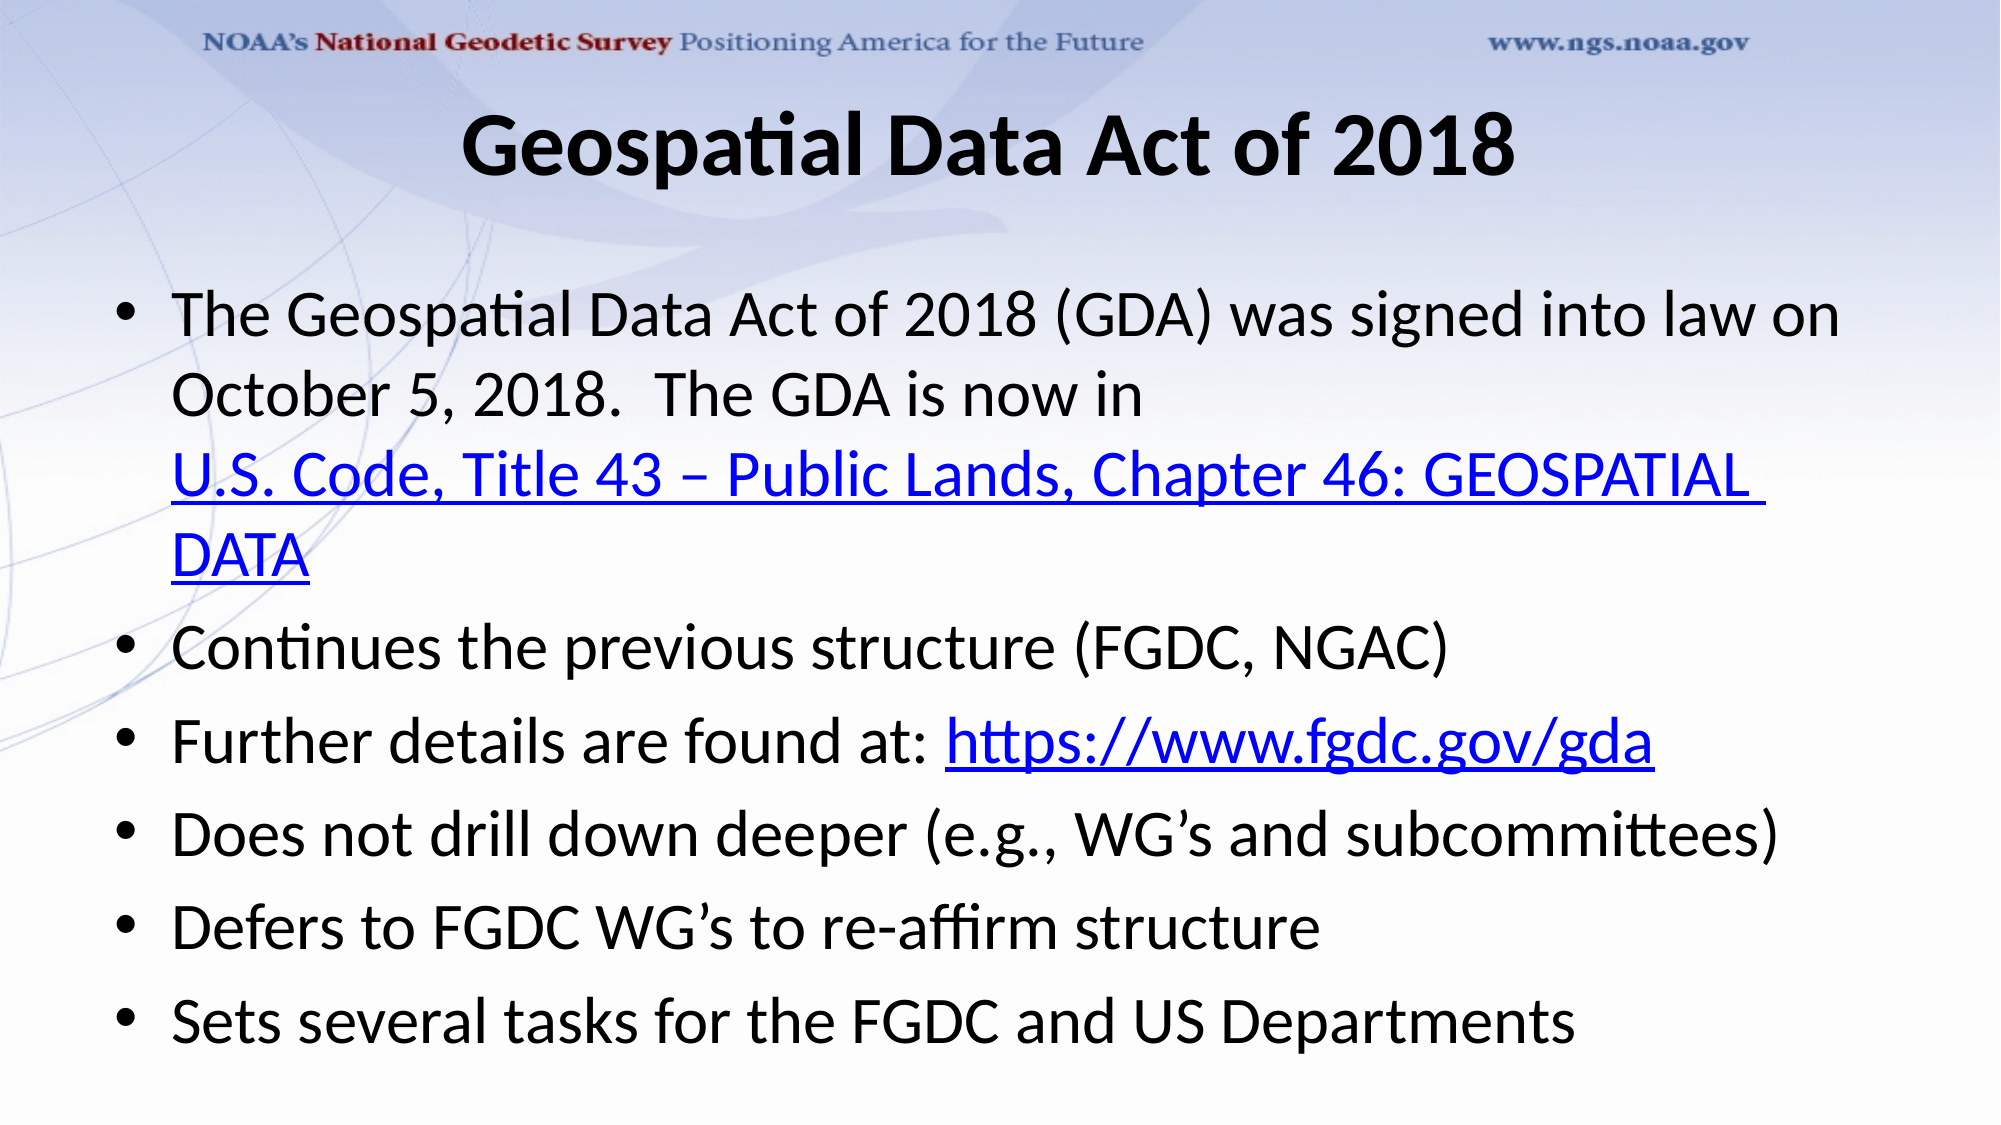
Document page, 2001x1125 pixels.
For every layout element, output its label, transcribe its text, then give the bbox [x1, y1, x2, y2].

picture [0, 0, 2000, 1125]
list The Geospatial Data Act of 2018 (GDA) was signed into law on October 5, 2018. The GDA is now in U.S. Code, Title 43 – Public Lands, Chapter 46: GEOSPATIAL DATA Continues the previous structure (FGDC, NGAC) Further details are found at: https://www.fgdc.gov/gda Does not drill down deeper (e.g., WG’s and subcommittees) Defers to FGDC WG’s to re-affirm structure Sets several tasks for the FGDC and US Departments [99, 262, 1900, 1005]
title Geospatial Data Act of 2018 [99, 45, 1900, 233]
